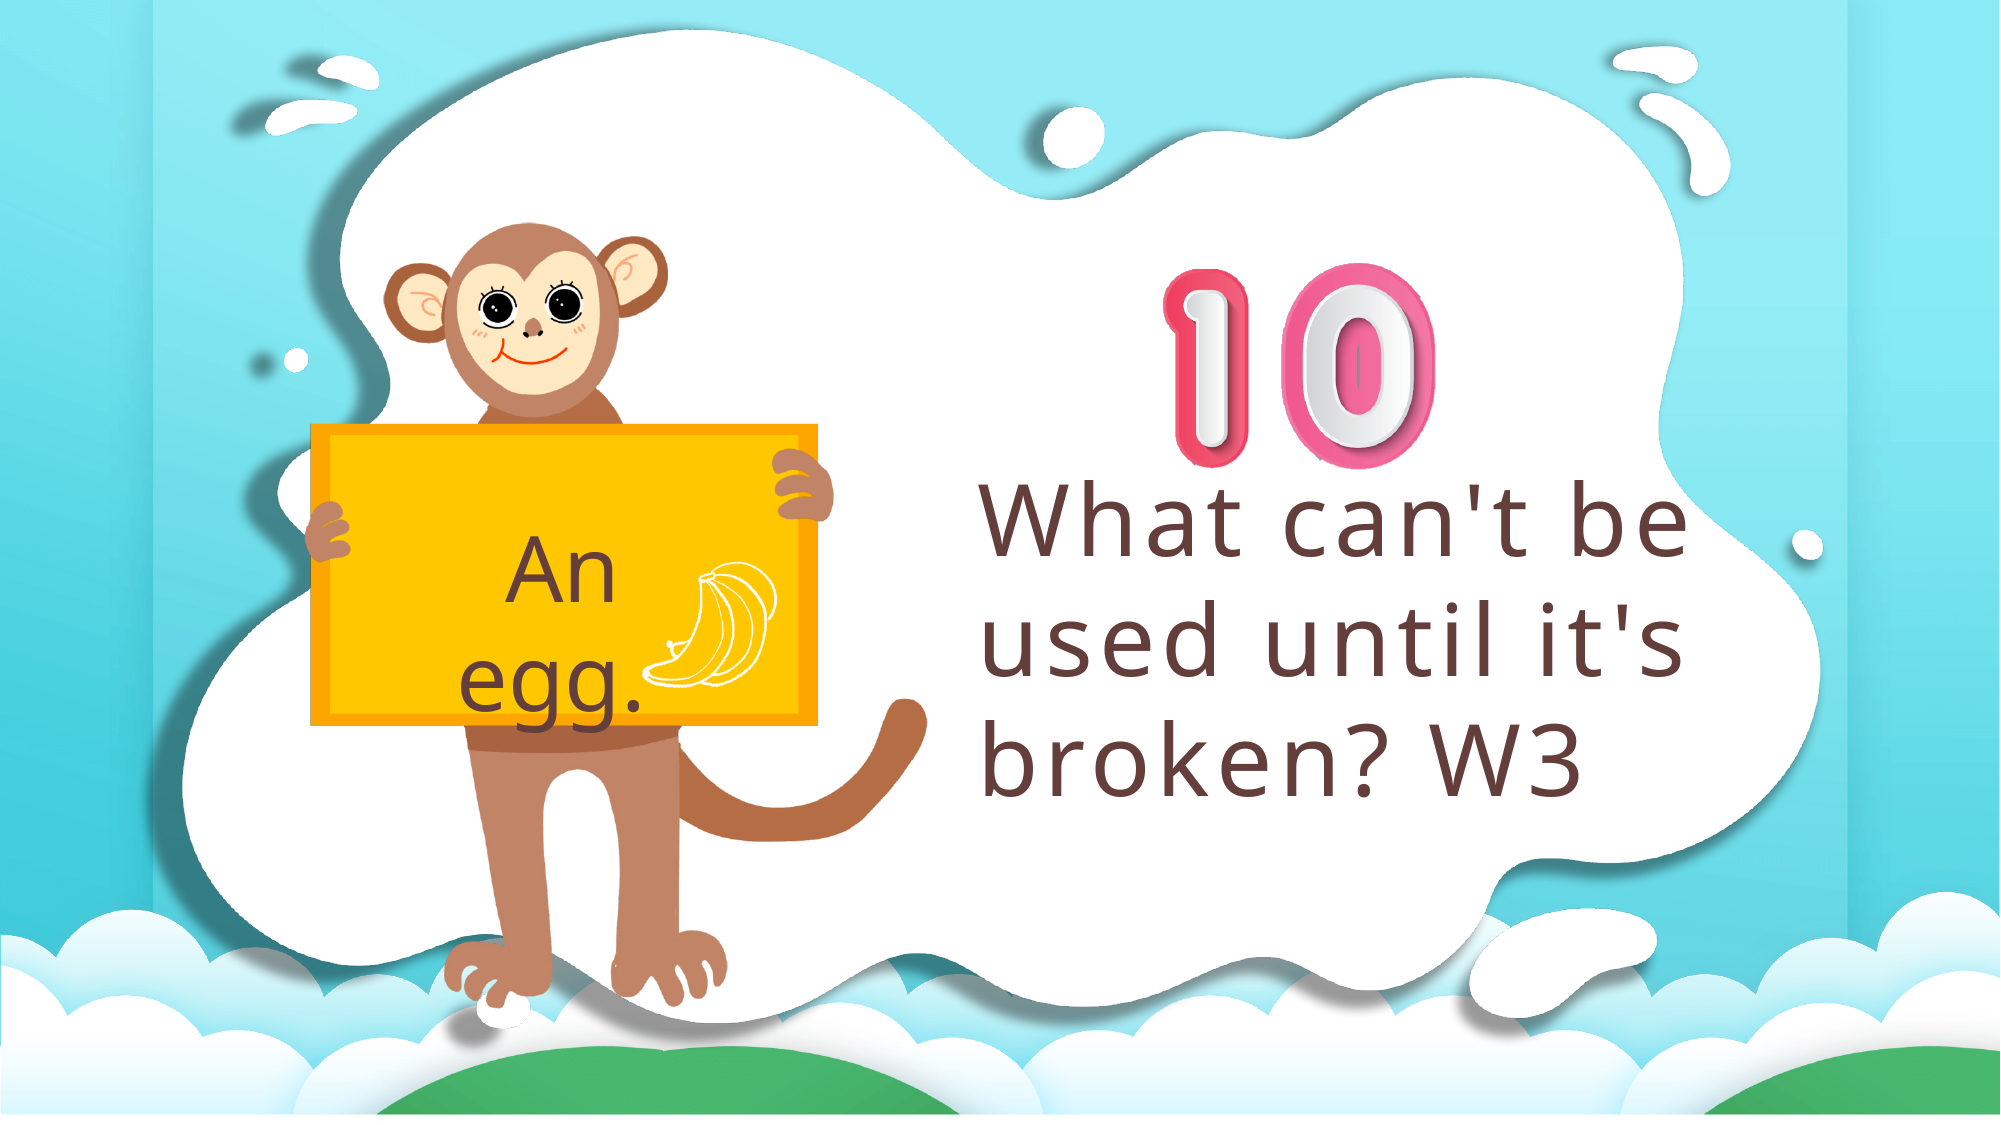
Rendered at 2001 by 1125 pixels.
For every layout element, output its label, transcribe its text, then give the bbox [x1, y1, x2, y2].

text_box What can't be used until it's broken? W3 [1055, 449, 1724, 824]
picture [0, 0, 2000, 1125]
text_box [1127, 253, 1461, 501]
